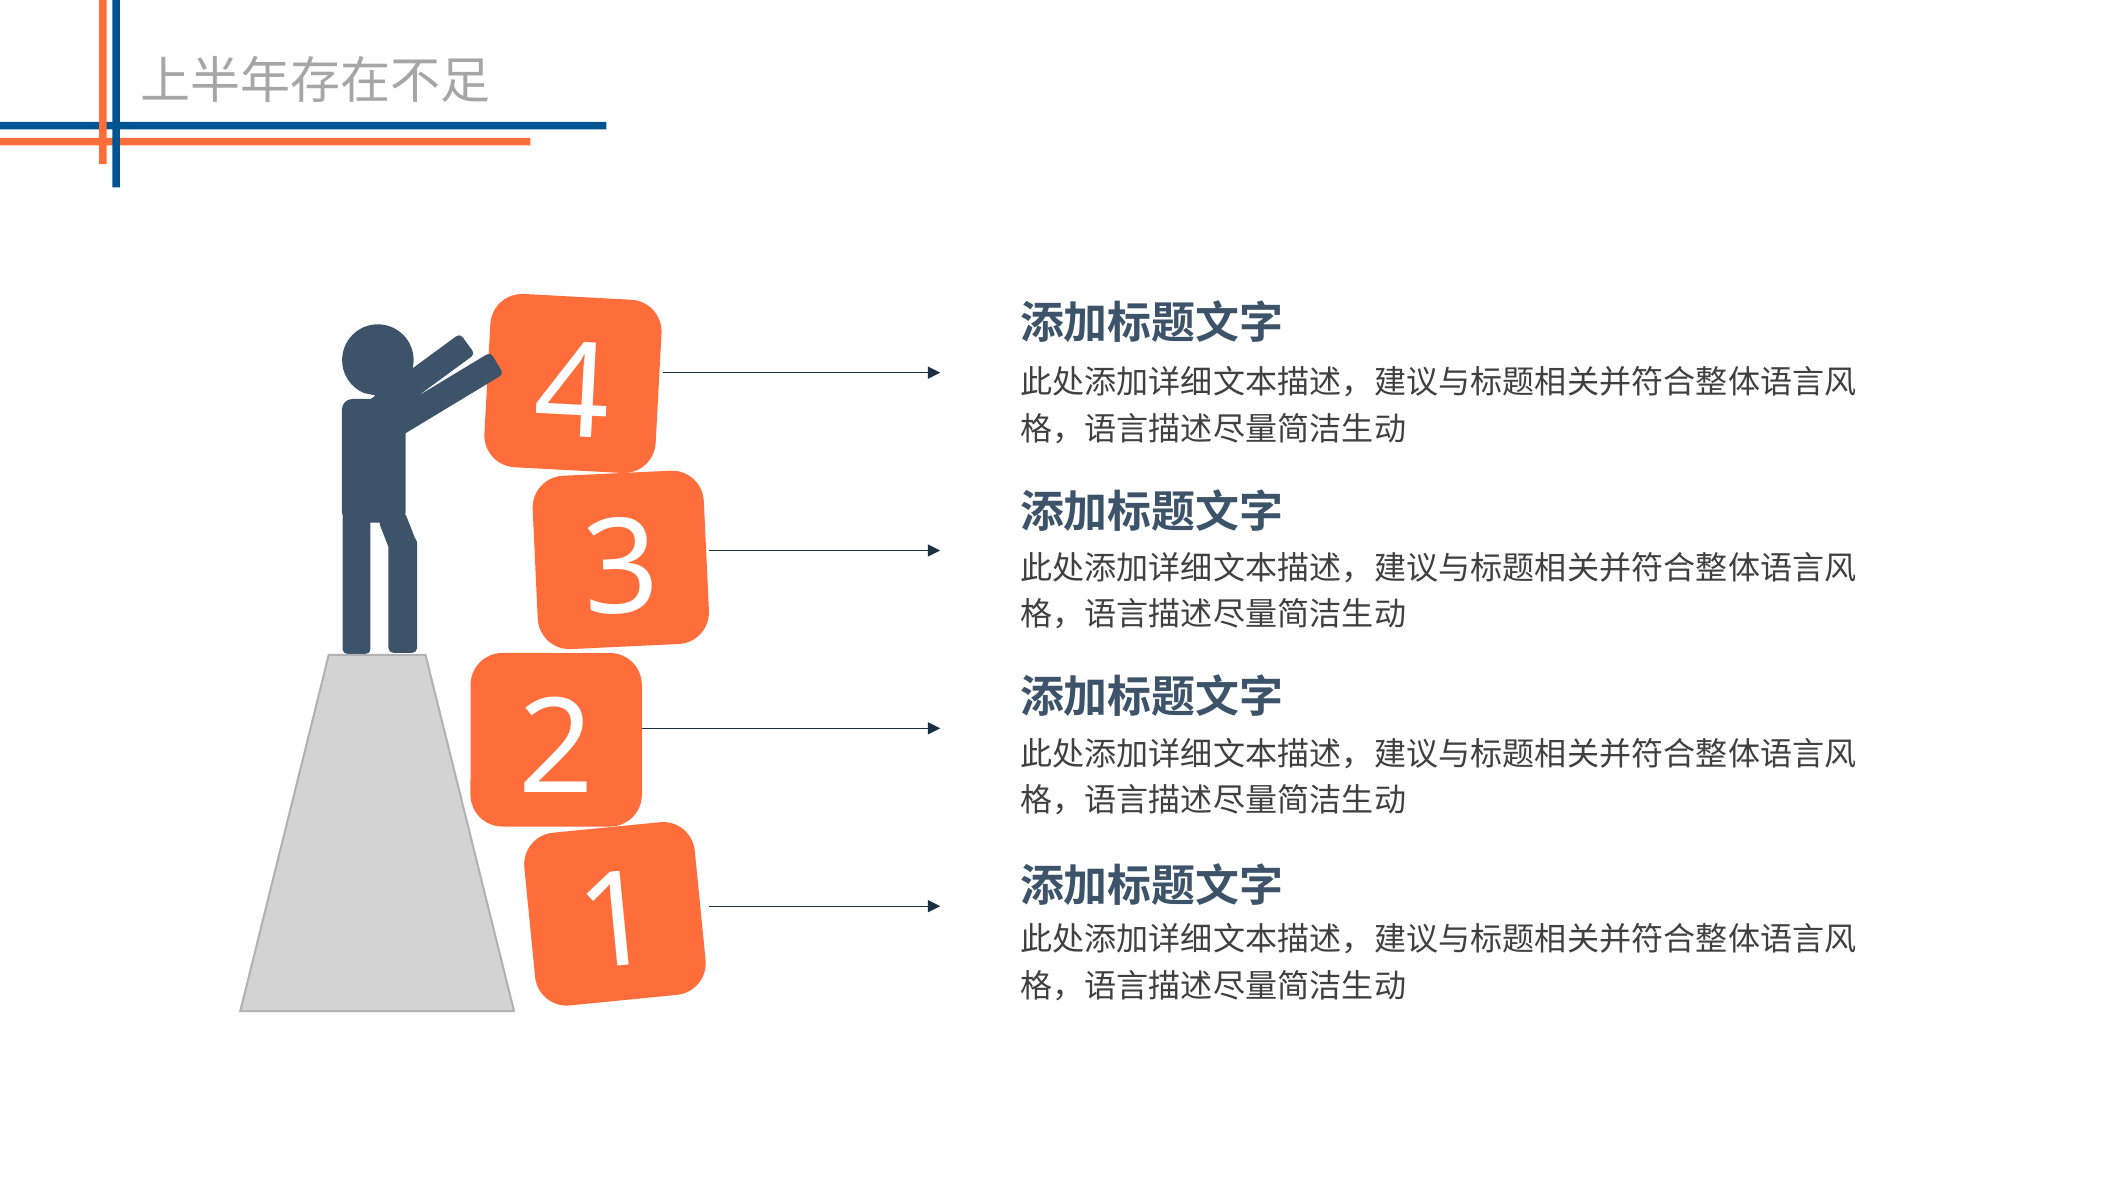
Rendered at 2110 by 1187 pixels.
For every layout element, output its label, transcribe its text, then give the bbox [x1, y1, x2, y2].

text_box 2 [514, 651, 643, 828]
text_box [0, 0, 789, 188]
text_box 4 [489, 292, 663, 475]
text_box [1020, 836, 1869, 1007]
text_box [1020, 462, 1869, 635]
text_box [1020, 274, 1869, 449]
text_box 3 [531, 469, 710, 651]
text_box 1 [523, 821, 707, 1007]
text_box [240, 324, 514, 1012]
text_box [1020, 648, 1869, 821]
